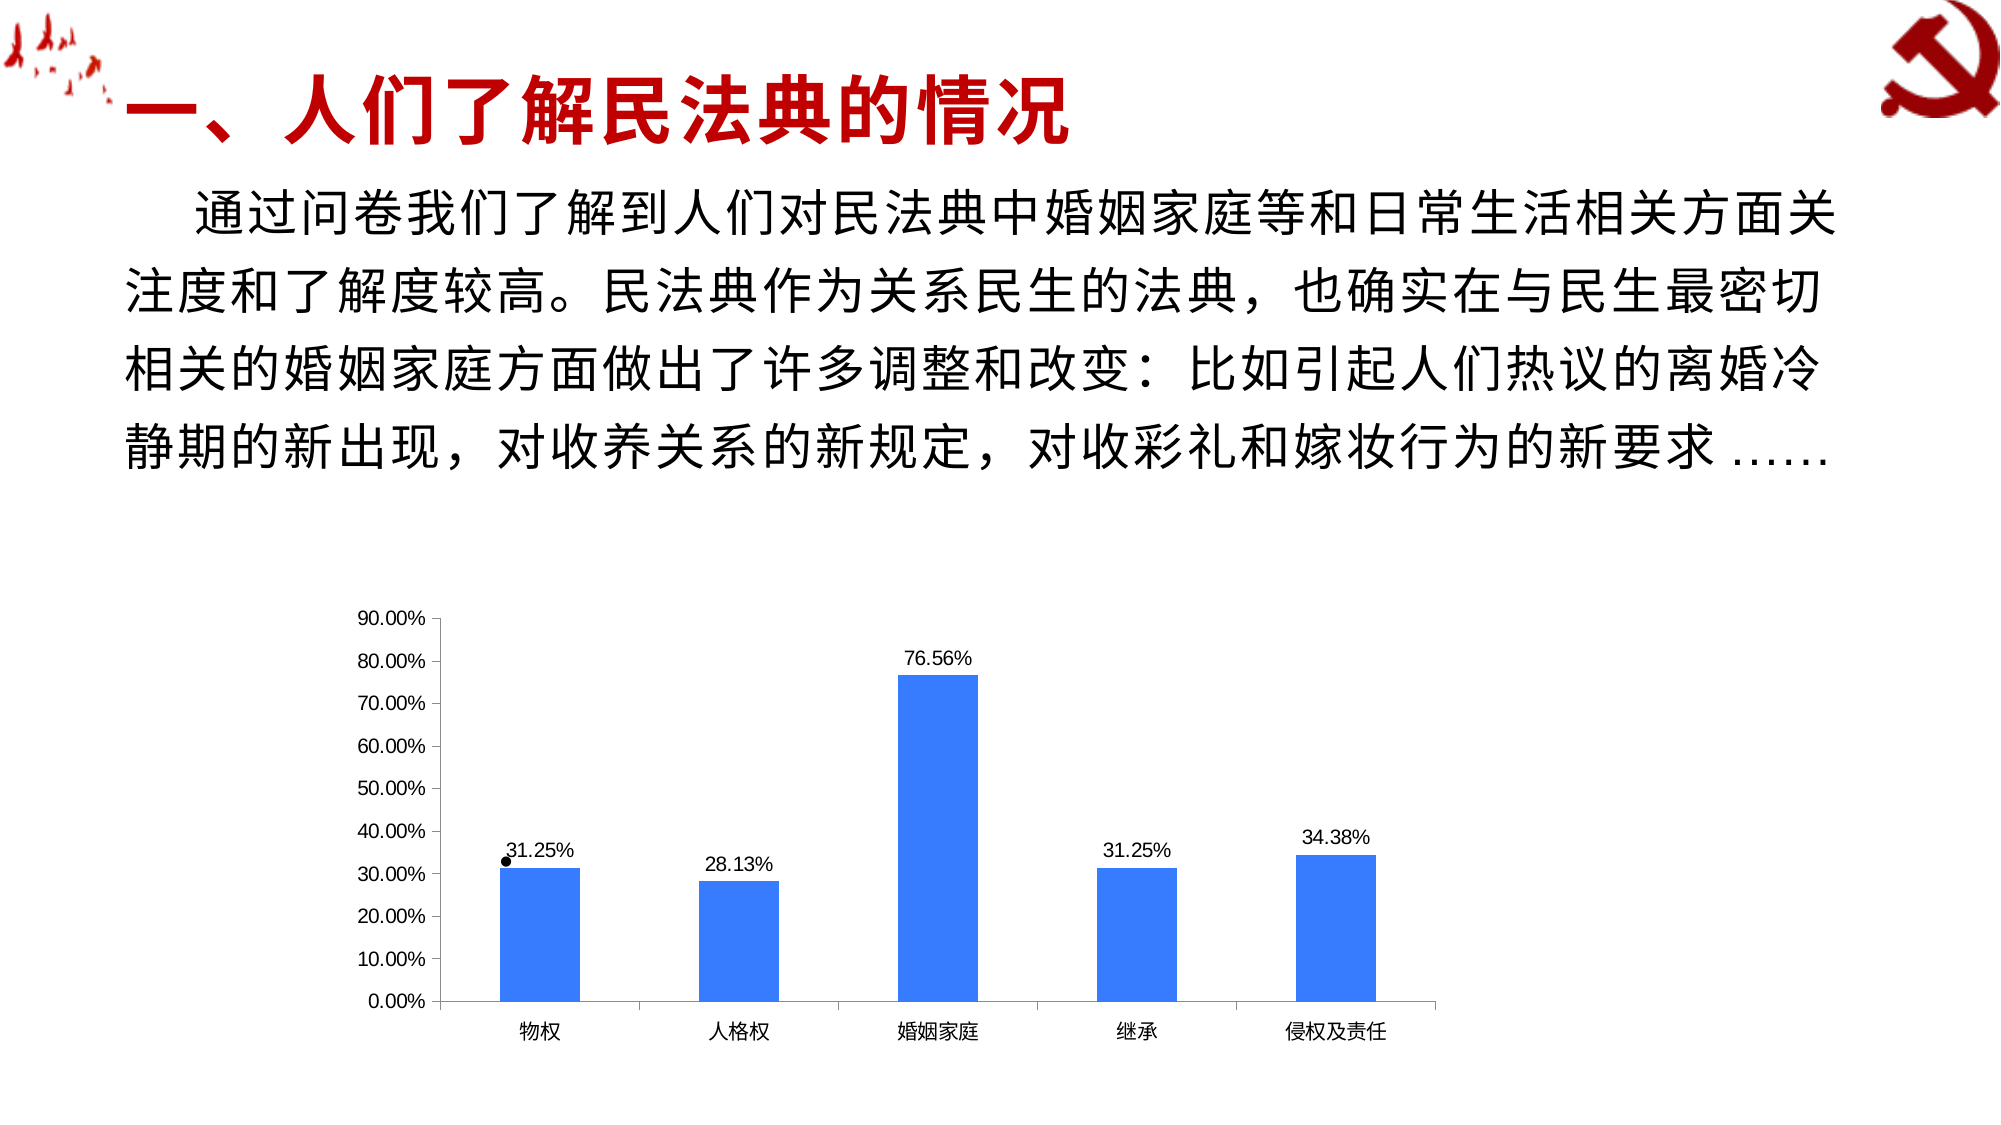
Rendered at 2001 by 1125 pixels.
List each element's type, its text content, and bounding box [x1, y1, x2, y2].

chart [247, 538, 1441, 1070]
picture [0, 0, 119, 118]
title 一、人们了解民法典的情况 [109, 72, 1891, 146]
list 通过问卷我们了解到人们对民法典中婚姻家庭等和日常生活相关方面关注度和了解度较高。民法典作为关系民生的法典，也确实在与民生最密切相关的婚姻家庭方面做出了许多调整和改变：比如引起人们热议的离婚冷静期的新出现，对收养关系的新规定，对收彩礼和嫁妆行为的新要求...... [109, 156, 1891, 1041]
picture [1881, 0, 2000, 118]
